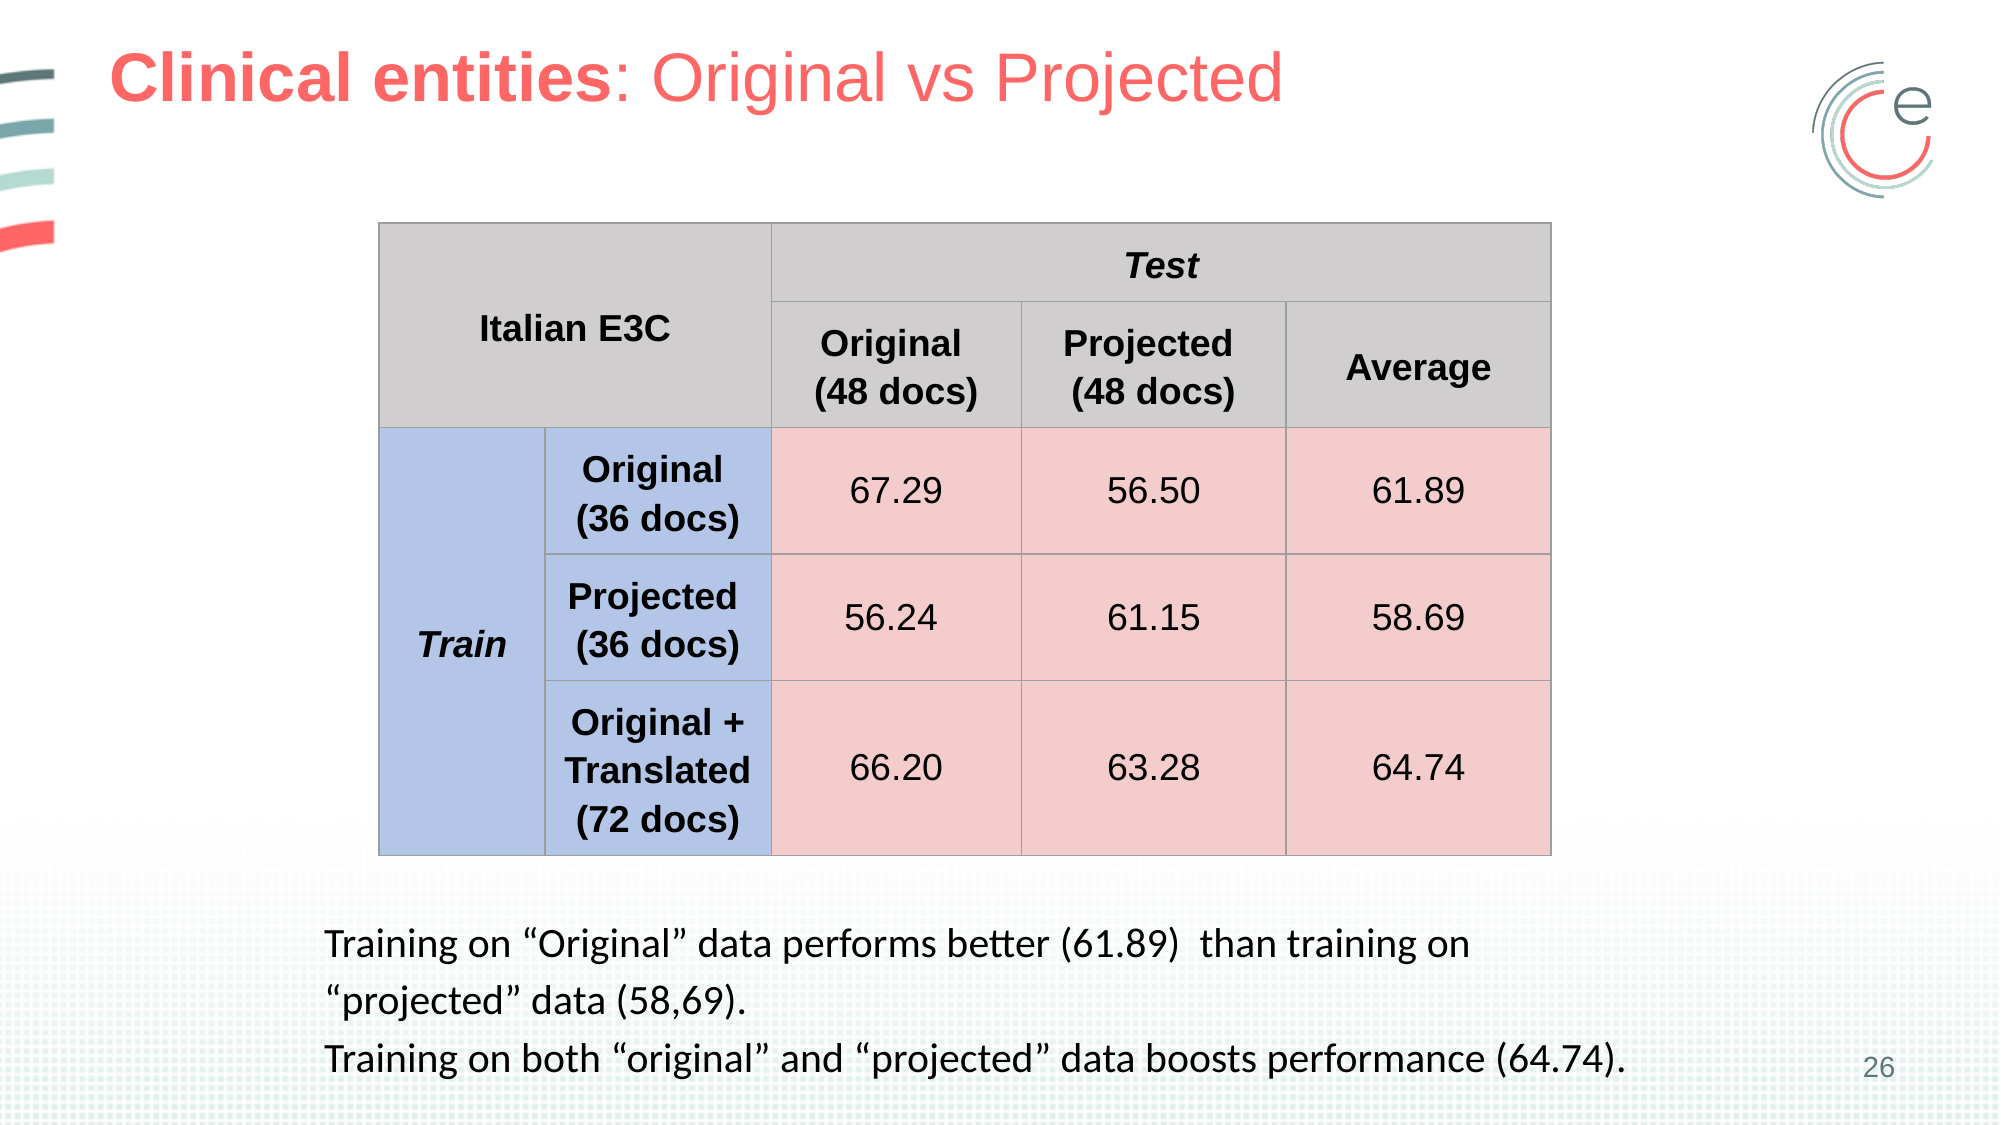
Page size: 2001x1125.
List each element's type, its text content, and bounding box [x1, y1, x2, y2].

table_cell Original (36 docs) [546, 428, 771, 553]
table_header Test [772, 224, 1550, 301]
table_cell Original + Translated (72 docs) [546, 681, 771, 855]
text_box Training on “Original” data performs better (61.89) than training on “projected” data (58,69). Training on both “original” and “projected” data boosts performance (64.74). [292, 900, 1655, 1088]
table_cell Projected (48 docs) [1022, 302, 1285, 427]
table_cell Projected (36 docs) [546, 555, 771, 680]
table_cell 58.69 [1287, 555, 1550, 680]
table_cell 61.89 [1287, 428, 1550, 553]
table_cell 64.74 [1287, 681, 1550, 855]
picture [0, 0, 2001, 1125]
table_cell 67.29 [772, 428, 1021, 553]
title Clinical entities: Original vs Projected [94, 34, 1917, 146]
table_cell Train [380, 428, 544, 855]
table_cell 56.24 [772, 555, 1021, 680]
table_cell Average [1287, 302, 1550, 427]
table_cell 56.50 [1022, 428, 1285, 553]
table_cell 61.15 [1022, 555, 1285, 680]
table_cell 63.28 [1022, 681, 1285, 855]
table_cell 66.20 [772, 681, 1021, 855]
table_cell Original (48 docs) [772, 302, 1021, 427]
table_header Italian E3C [380, 224, 771, 427]
